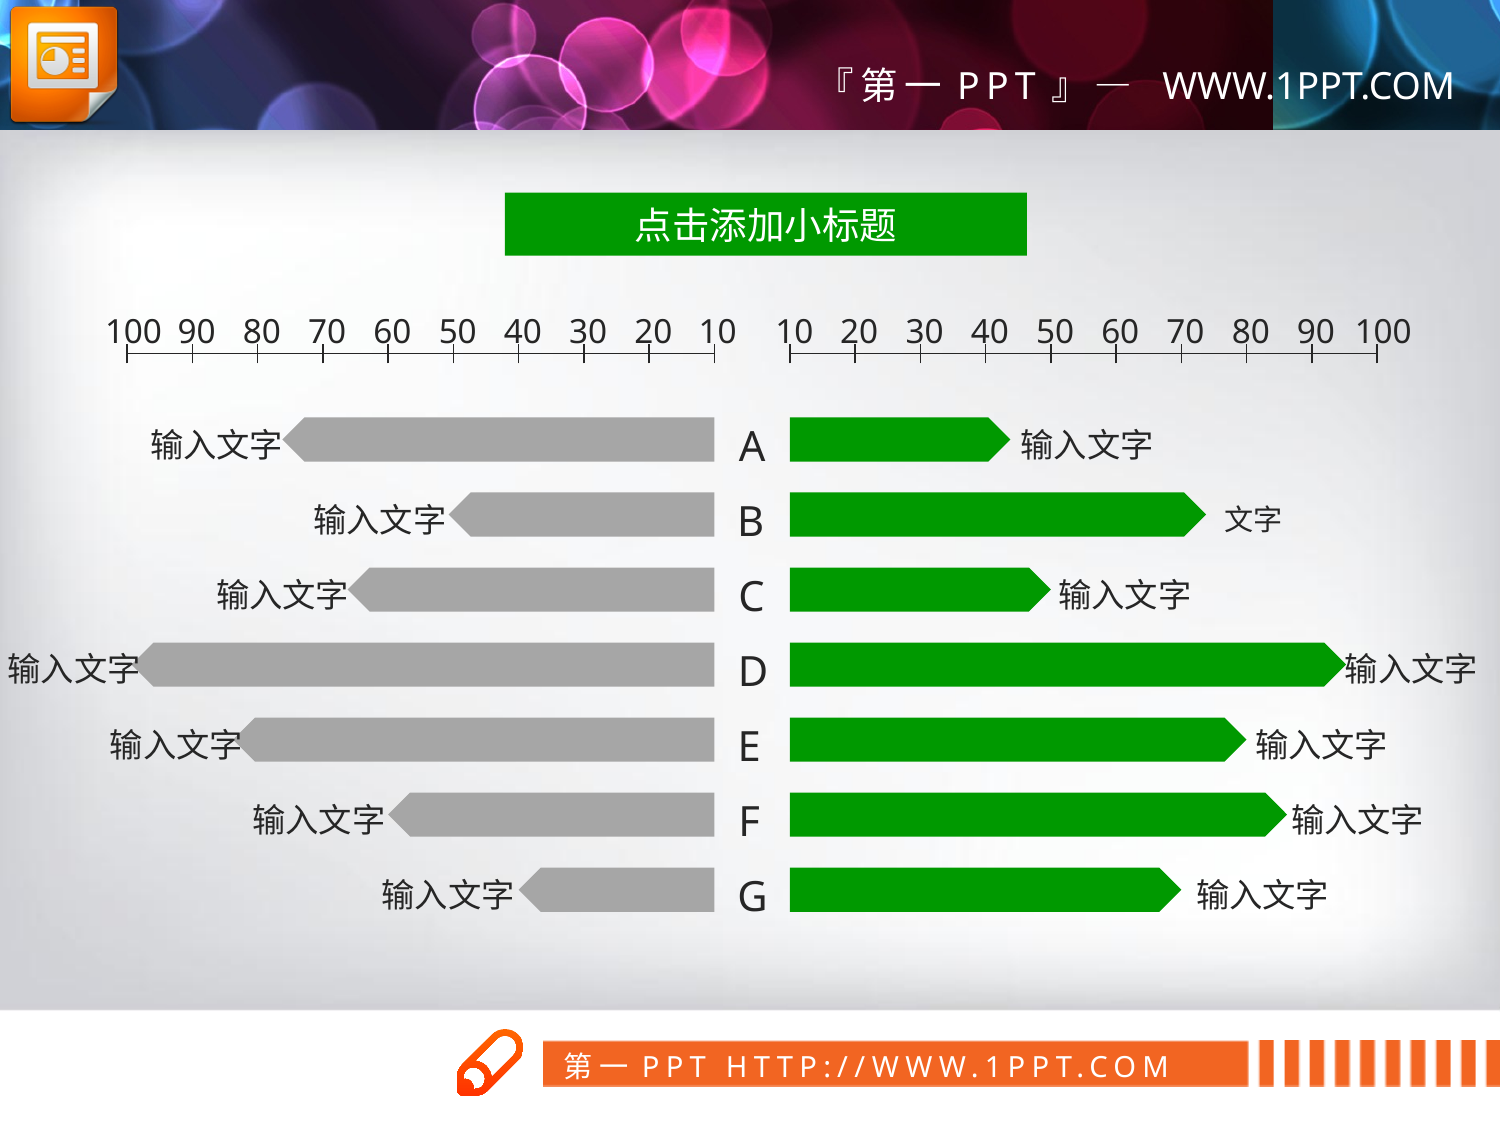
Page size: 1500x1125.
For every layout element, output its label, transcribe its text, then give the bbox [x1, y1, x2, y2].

text_box 60 [1086, 303, 1151, 342]
text_box 100 [90, 303, 177, 358]
text_box [789, 792, 1276, 837]
text_box 50 [427, 303, 492, 342]
text_box A [724, 412, 781, 478]
text_box 10 [688, 303, 752, 358]
text_box 20 [825, 303, 890, 342]
text_box F [723, 787, 775, 853]
text_box [258, 717, 715, 762]
text_box 10 [760, 303, 825, 358]
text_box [126, 343, 715, 364]
text_box [789, 867, 1181, 912]
text_box 60 [361, 303, 427, 342]
text_box 输入文字 [298, 492, 462, 547]
picture [543, 1040, 1500, 1087]
text_box 输入文字 [1181, 867, 1344, 922]
text_box 输入文字 [1330, 640, 1493, 696]
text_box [789, 343, 1378, 364]
text_box [789, 417, 1005, 462]
text_box [462, 492, 715, 537]
picture [0, 0, 1500, 1012]
text_box [789, 717, 1240, 762]
text_box [156, 642, 715, 687]
text_box 30 [557, 303, 622, 342]
text_box [789, 567, 1043, 612]
text_box 100 [1340, 303, 1427, 358]
text_box 输入文字 [201, 567, 364, 622]
text_box 40 [492, 303, 557, 342]
text_box 80 [231, 303, 296, 342]
text_box 输入文字 [237, 792, 401, 847]
text_box 30 [890, 303, 956, 342]
text_box 80 [1217, 303, 1282, 342]
text_box [364, 567, 715, 612]
text_box 输入文字 [1240, 717, 1403, 772]
text_box [298, 417, 715, 462]
text_box 输入文字 [367, 867, 530, 922]
text_box 20 [622, 303, 688, 342]
text_box 输入文字 [135, 417, 298, 472]
text_box E [723, 712, 776, 778]
text_box C [723, 562, 780, 628]
text_box [789, 492, 1207, 537]
text_box 点击添加小标题 [504, 192, 1027, 256]
text_box 输入文字 [0, 640, 156, 696]
text_box B [722, 487, 780, 553]
text_box 70 [1151, 303, 1217, 342]
text_box [401, 792, 715, 837]
text_box 70 [296, 303, 361, 342]
text_box 文字 [1209, 493, 1298, 544]
text_box [789, 642, 1330, 687]
text_box [530, 867, 715, 912]
text_box 输入文字 [1043, 567, 1207, 622]
text_box D [723, 637, 784, 703]
text_box G [722, 862, 783, 928]
text_box 40 [956, 303, 1021, 342]
text_box 输入文字 [94, 717, 258, 772]
text_box 输入文字 [1005, 417, 1169, 472]
text_box 输入文字 [1276, 792, 1439, 847]
text_box 50 [1021, 303, 1086, 342]
text_box 90 [177, 303, 231, 342]
text_box 90 [1282, 303, 1340, 342]
